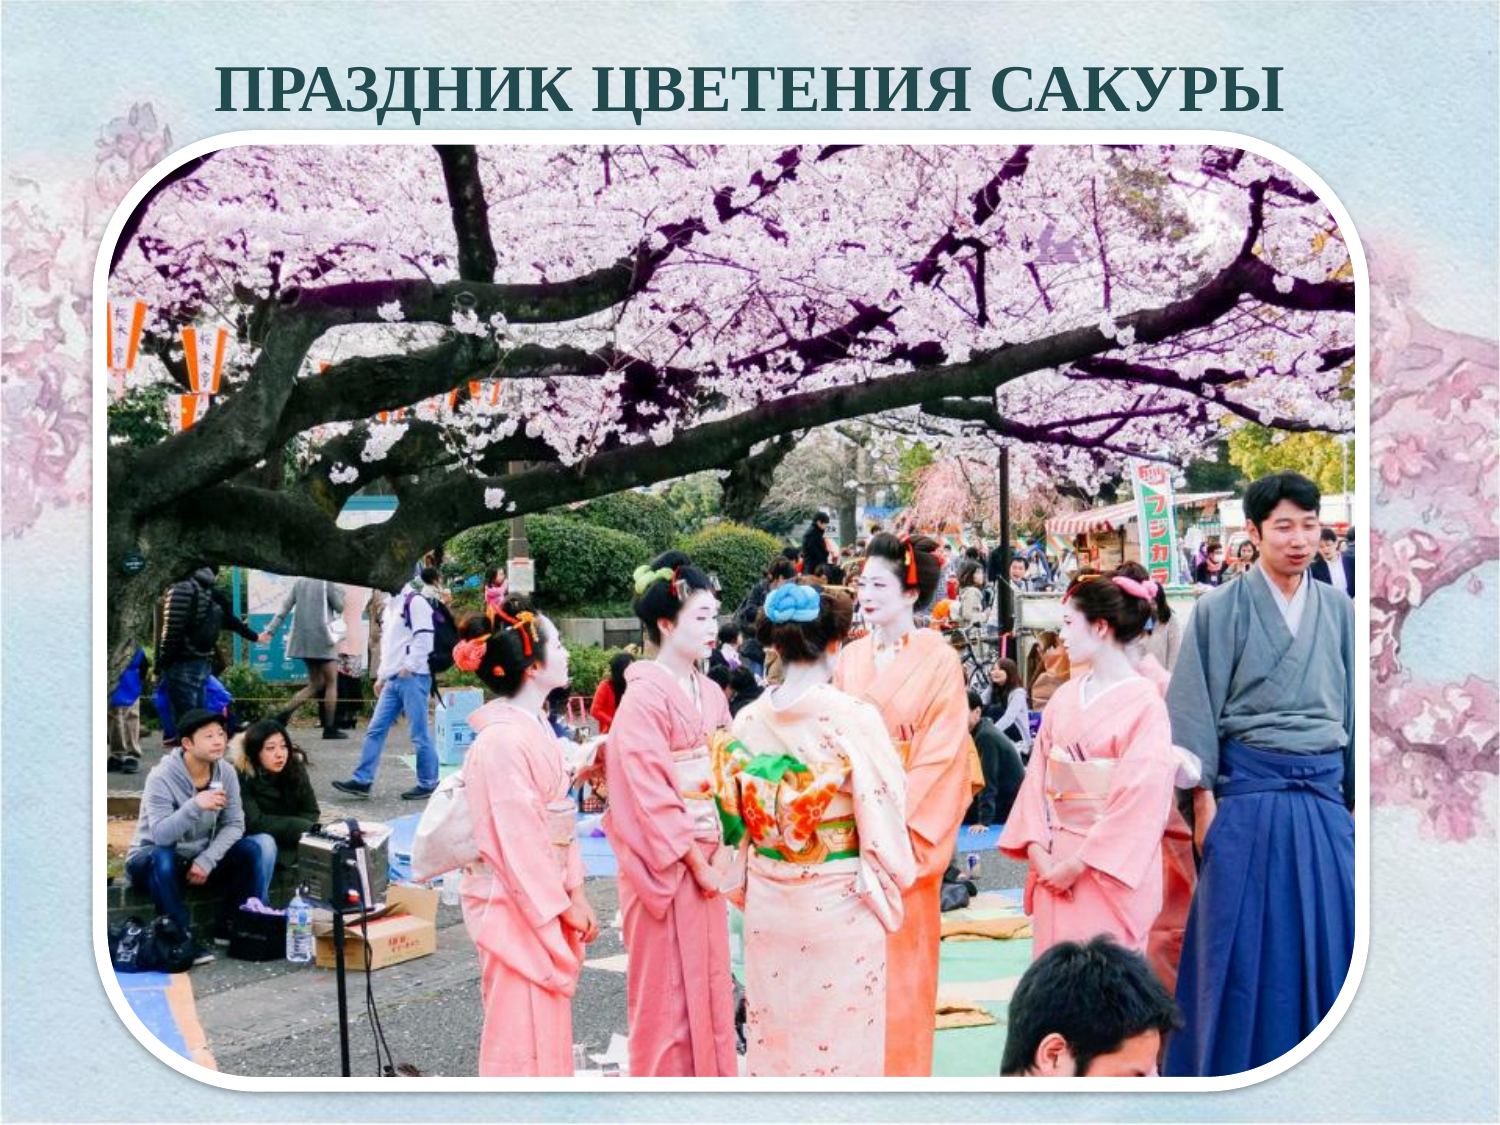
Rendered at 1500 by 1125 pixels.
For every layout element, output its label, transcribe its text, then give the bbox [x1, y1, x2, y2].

picture [0, 0, 1500, 1125]
text_box ПРАЗДНИК ЦВЕТЕНИЯ САКУРЫ [112, 37, 1388, 133]
